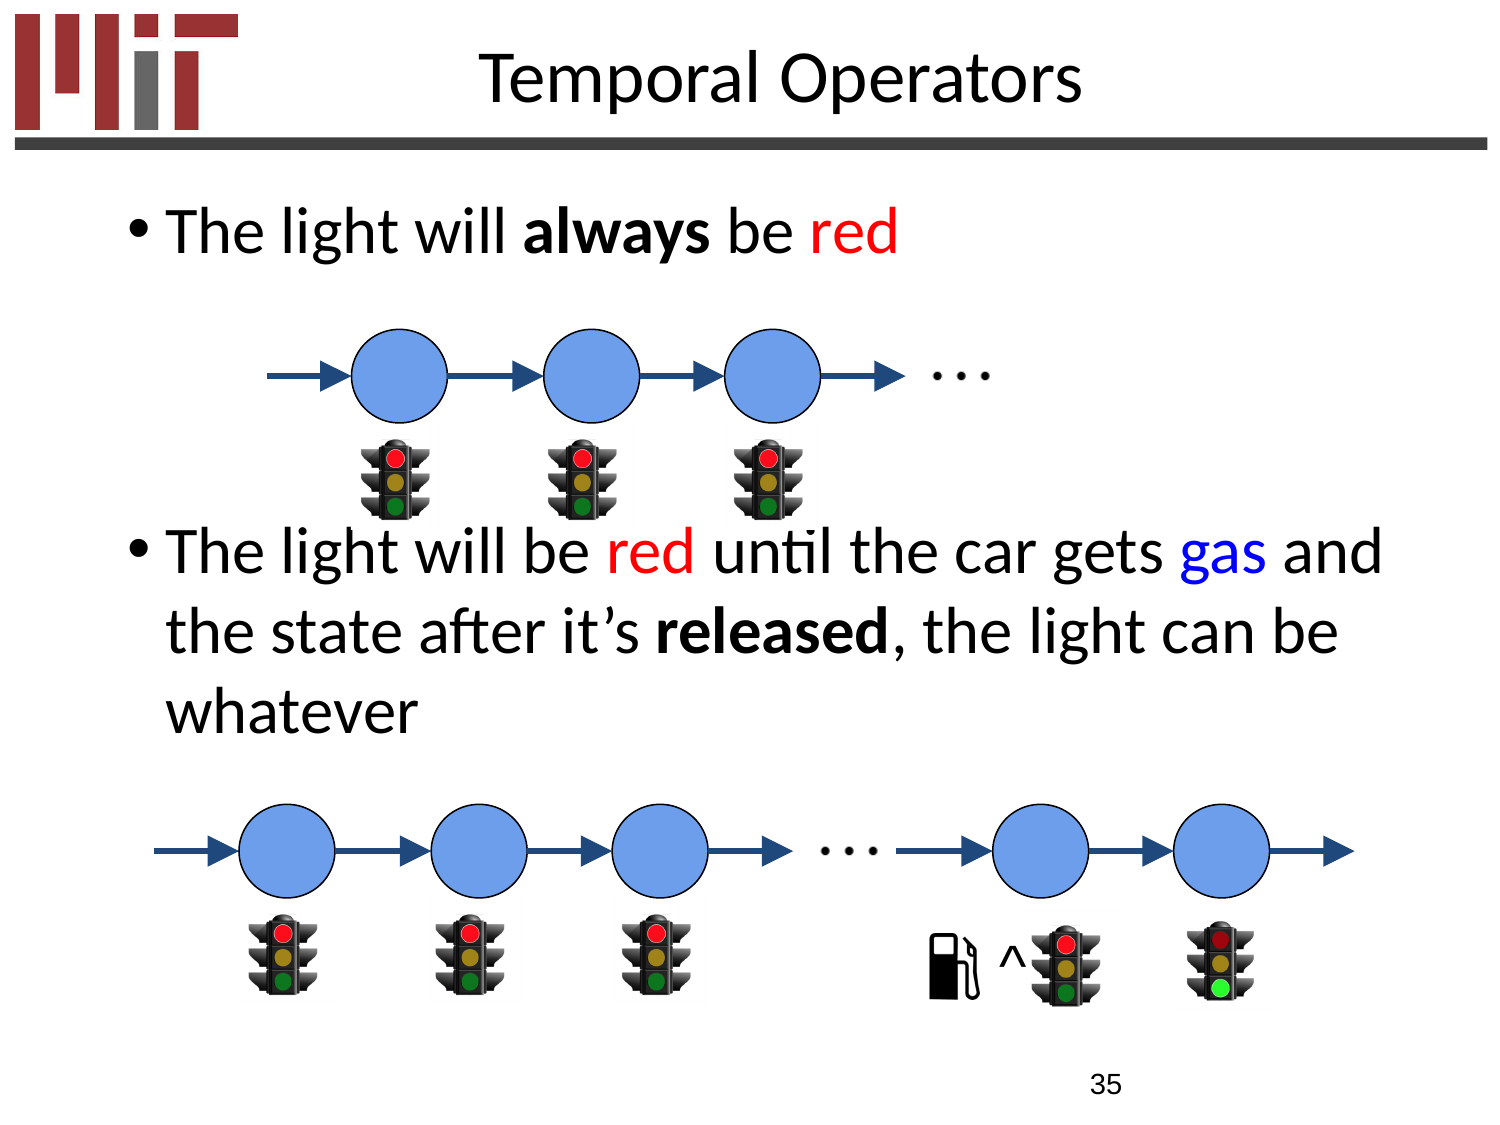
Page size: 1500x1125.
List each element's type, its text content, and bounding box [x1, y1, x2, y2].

picture [912, 348, 1010, 399]
title Temporal Operators [237, 15, 1325, 130]
picture [723, 424, 823, 530]
picture [916, 917, 994, 1005]
picture [1174, 917, 1274, 1010]
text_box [896, 804, 1355, 899]
picture [800, 823, 896, 874]
slide_number 35 [1074, 1052, 1425, 1113]
picture [611, 899, 710, 1005]
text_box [153, 804, 794, 899]
picture [15, 14, 238, 130]
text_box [266, 329, 906, 424]
picture [350, 424, 450, 530]
picture [425, 899, 524, 1005]
picture [238, 899, 337, 1005]
picture [537, 424, 637, 530]
text_box ^ [998, 933, 1015, 994]
picture [1020, 908, 1120, 1017]
list The light will always be red The light will be red until the car gets gas and the state after it’s released, the light can be whatever [75, 172, 1425, 805]
